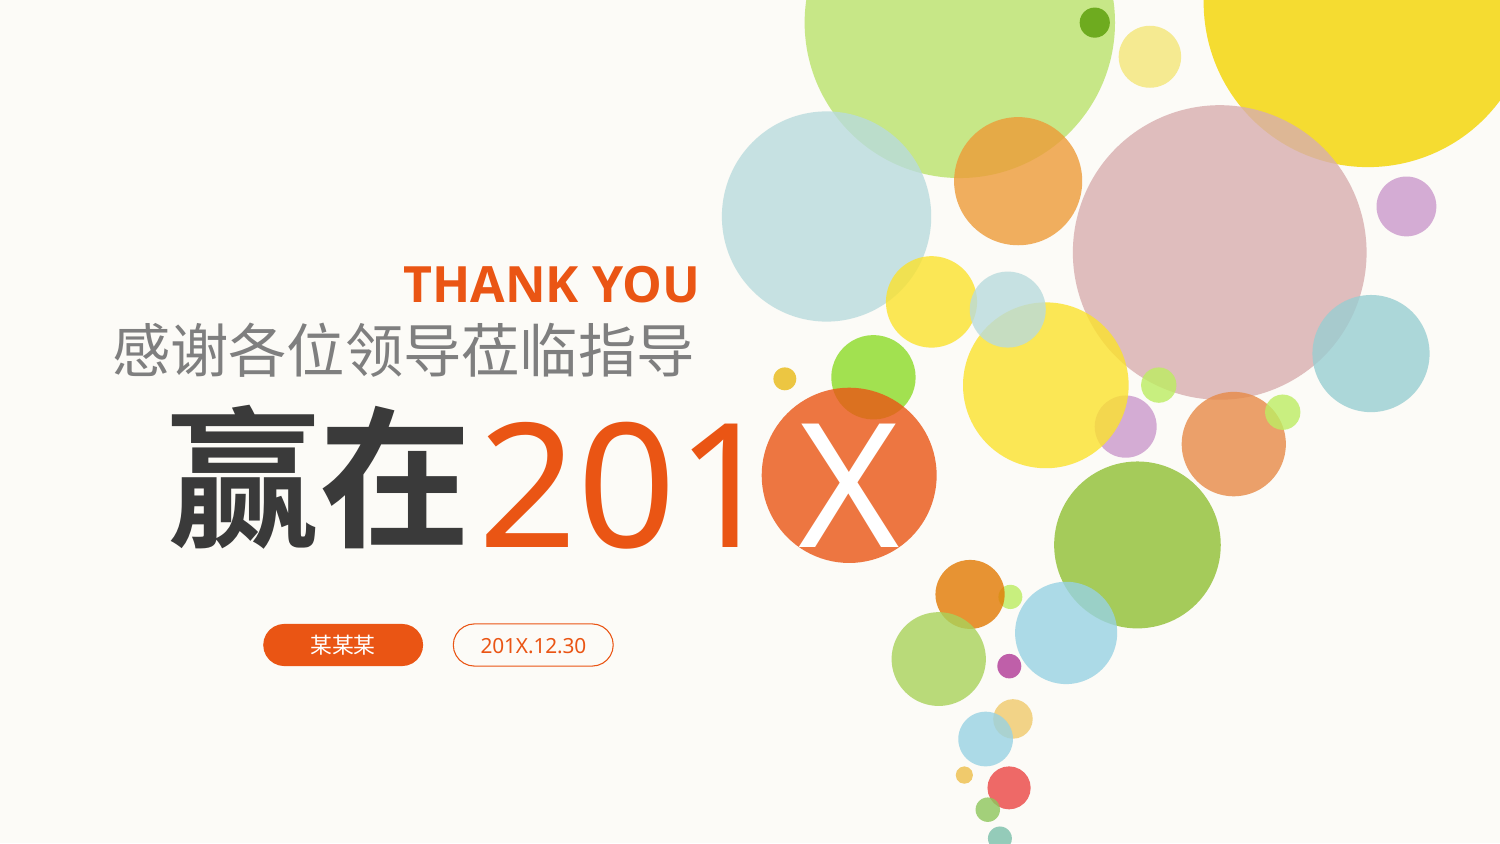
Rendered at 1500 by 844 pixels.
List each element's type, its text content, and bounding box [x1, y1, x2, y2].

text_box 感谢各位领导莅临指导 [112, 314, 703, 385]
text_box [994, 699, 1033, 739]
text_box [954, 117, 1083, 246]
text_box [1376, 176, 1437, 237]
text_box [997, 653, 1022, 679]
text_box [1181, 391, 1286, 497]
text_box [1118, 25, 1182, 88]
text_box [910, 412, 937, 539]
text_box [963, 302, 1129, 469]
text_box [774, 367, 796, 391]
text_box 赢在 [167, 383, 472, 566]
text_box [955, 766, 973, 784]
text_box 201X.12.30 [451, 621, 616, 669]
text_box [935, 559, 1005, 629]
text_box [1015, 581, 1118, 685]
text_box [1312, 294, 1430, 413]
text_box [969, 271, 1046, 348]
text_box [1079, 7, 1110, 38]
text_box [831, 335, 916, 399]
text_box 201 [478, 374, 776, 582]
text_box [721, 111, 932, 322]
text_box [1203, 0, 1500, 168]
text_box 某某某 [261, 621, 426, 669]
text_box [891, 612, 986, 706]
text_box [1102, 395, 1157, 458]
text_box [975, 797, 1001, 822]
text_box X [790, 374, 910, 582]
text_box [958, 711, 1013, 767]
text_box [1072, 105, 1367, 399]
text_box THANK YOU [112, 252, 700, 313]
text_box [804, 0, 1116, 178]
text_box [987, 766, 1031, 810]
text_box [1054, 461, 1221, 629]
text_box [885, 256, 975, 348]
text_box [987, 826, 1012, 844]
text_box [1141, 367, 1177, 403]
text_box [776, 410, 790, 540]
text_box [1265, 394, 1301, 430]
text_box [1003, 584, 1023, 610]
